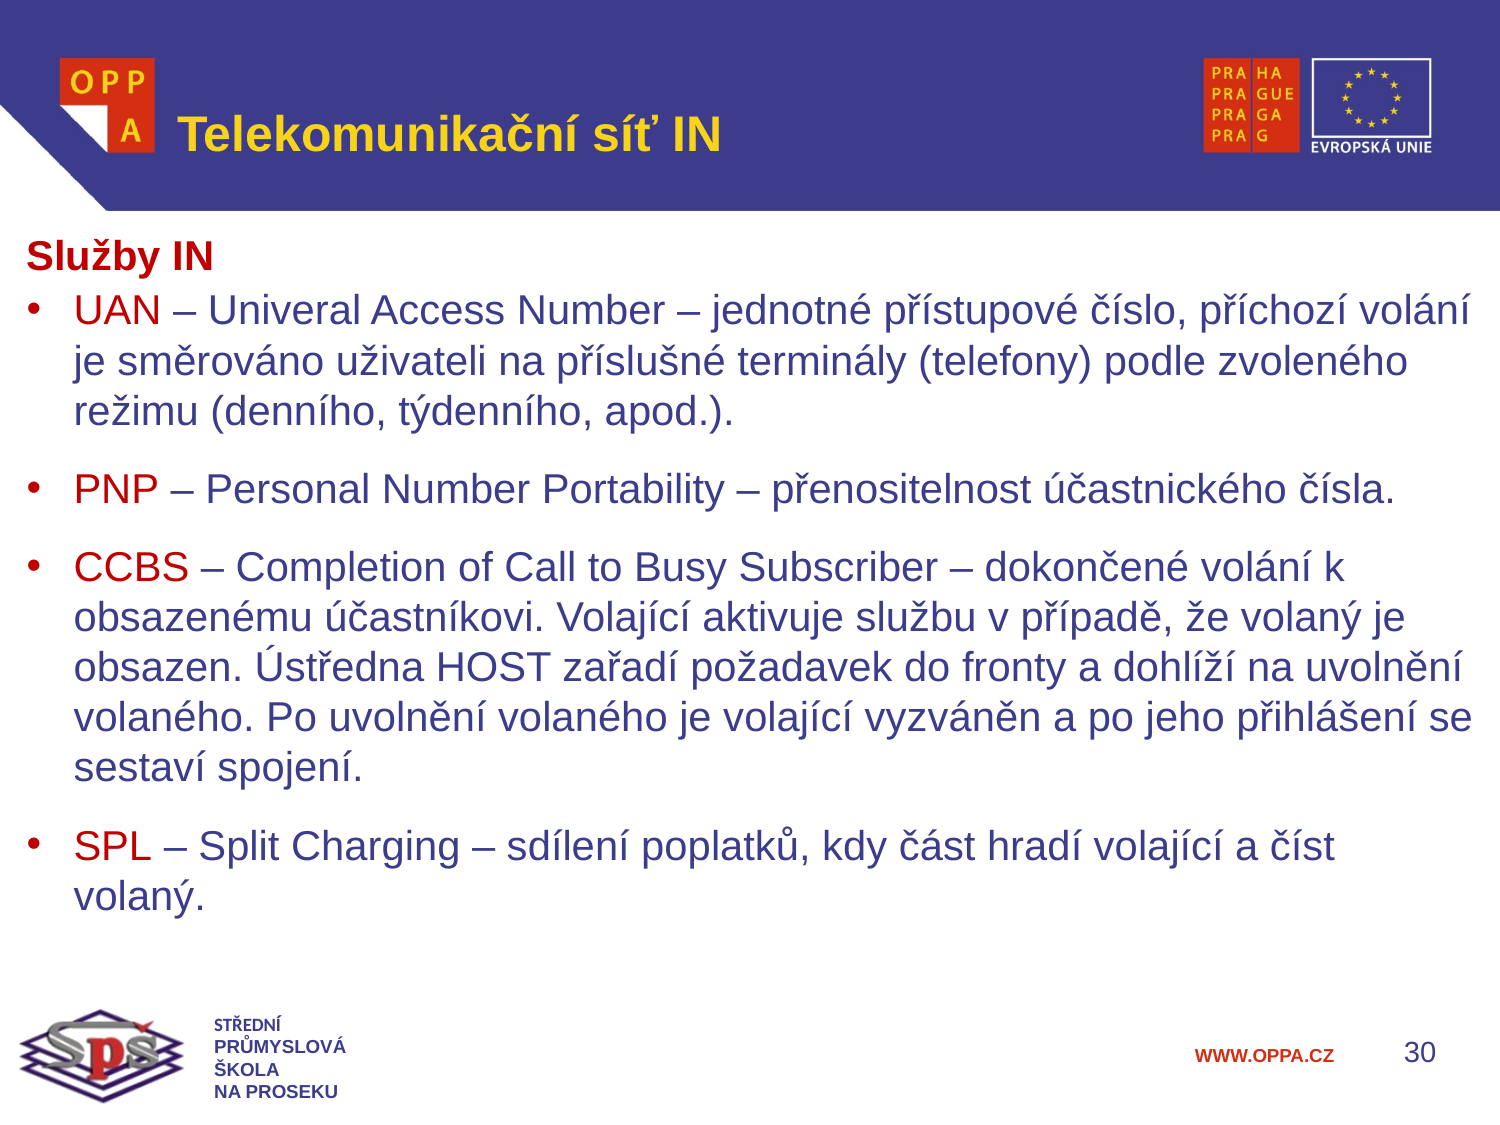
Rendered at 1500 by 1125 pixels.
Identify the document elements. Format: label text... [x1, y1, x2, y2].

picture [19, 1001, 186, 1107]
slide_number 30 [1339, 1015, 1437, 1069]
text_box STŘEDNÍ PRŮMYSLOVÁ ŠKOLA NA PROSEKU [199, 1004, 509, 1110]
picture [0, 0, 1500, 211]
title Telekomunikační síť IN [177, 38, 1137, 162]
text_box Služby IN UAN – Univeral Access Number – jednotné přístupové číslo, příchozí volání je směrováno uživateli na příslušné terminály (telefony) podle zvoleného režimu (denního, týdenního, apod.). PNP – Personal Number Portability – přenositelnost účastnického čísla. CCBS – Completion of Call to Busy Subscriber – dokončené volání k obsazenému účastníkovi. Volající aktivuje službu v případě, že volaný je obsazen. Ústředna HOST zařadí požadavek do fronty a dohlíží na uvolnění volaného. Po uvolnění volaného je volající vyzváněn a po jeho přihlášení se sestaví spojení. SPL – Split Charging – sdílení poplatků, kdy část hradí volající a číst volaný. [11, 221, 1495, 931]
